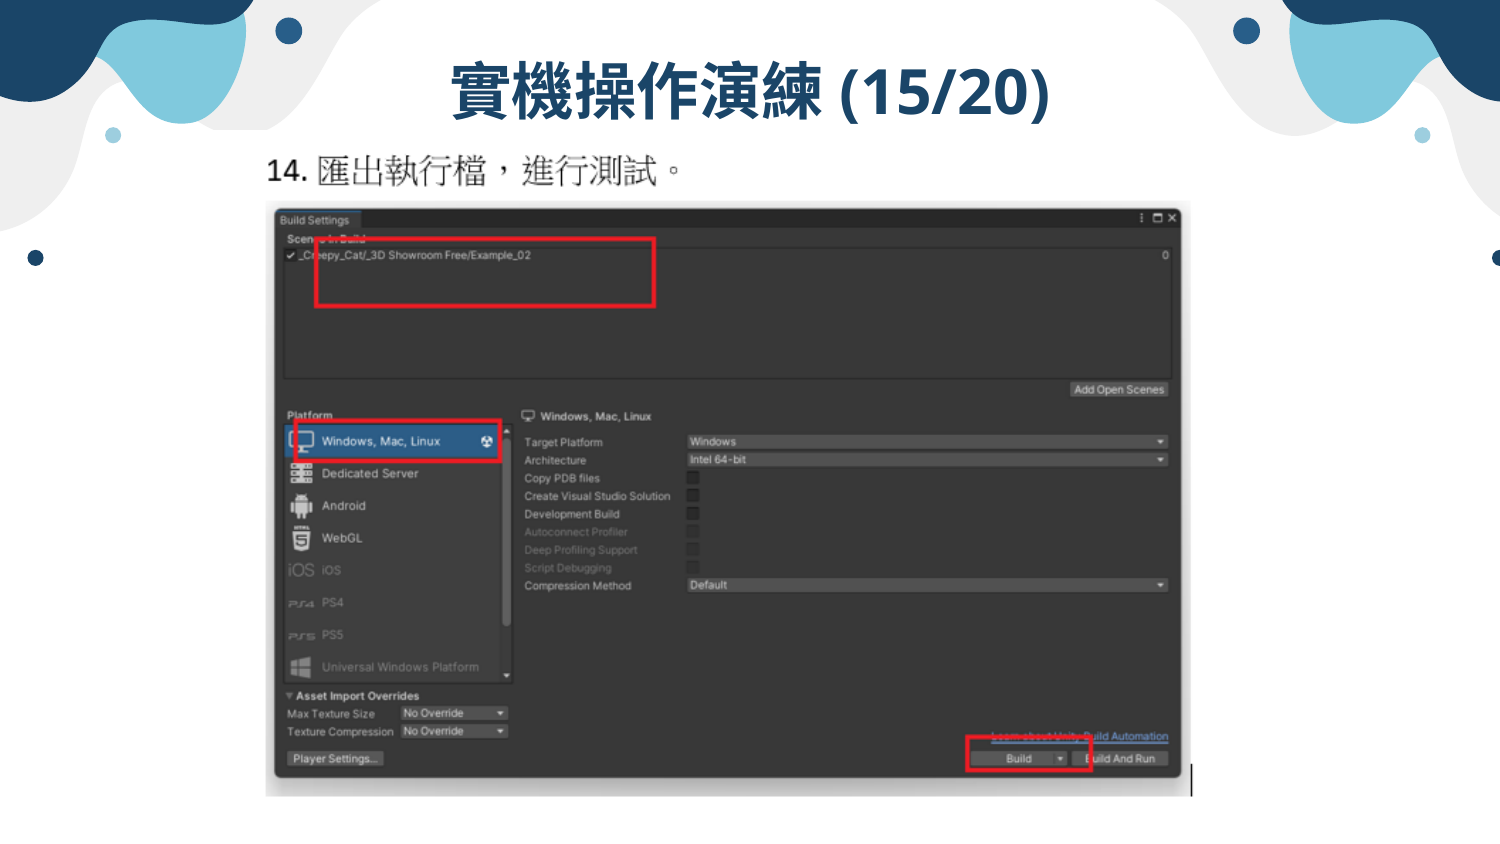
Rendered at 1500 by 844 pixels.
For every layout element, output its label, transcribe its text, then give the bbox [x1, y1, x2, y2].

picture [202, 130, 1252, 819]
title 實機操作演練(15/20) [88, 36, 1412, 131]
